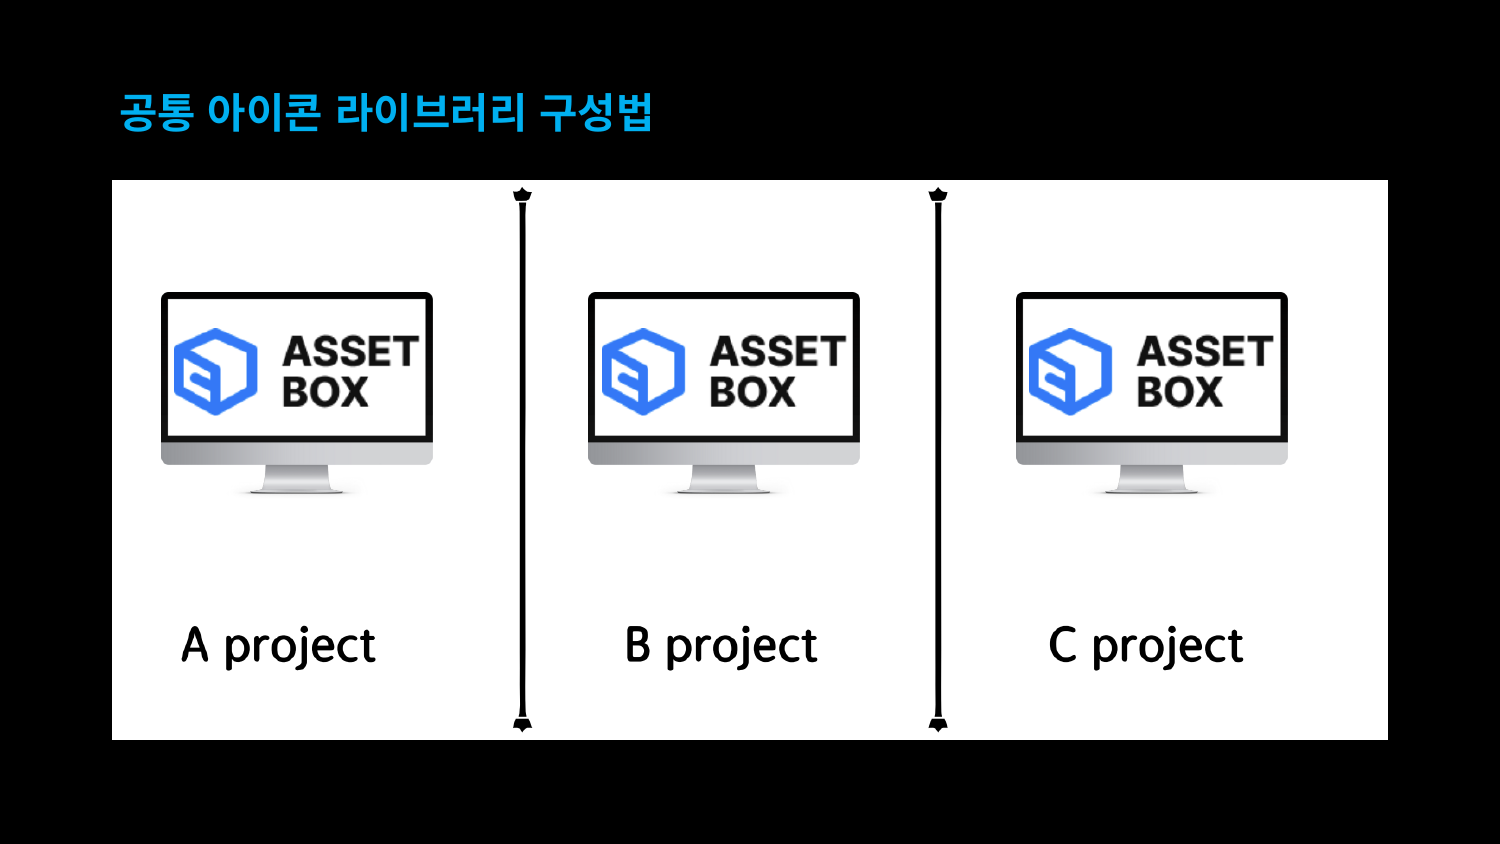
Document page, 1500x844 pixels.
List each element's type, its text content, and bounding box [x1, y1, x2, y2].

picture [112, 180, 1388, 740]
title 공통 아이콘 라이브러리 구성법 [104, 49, 1398, 181]
